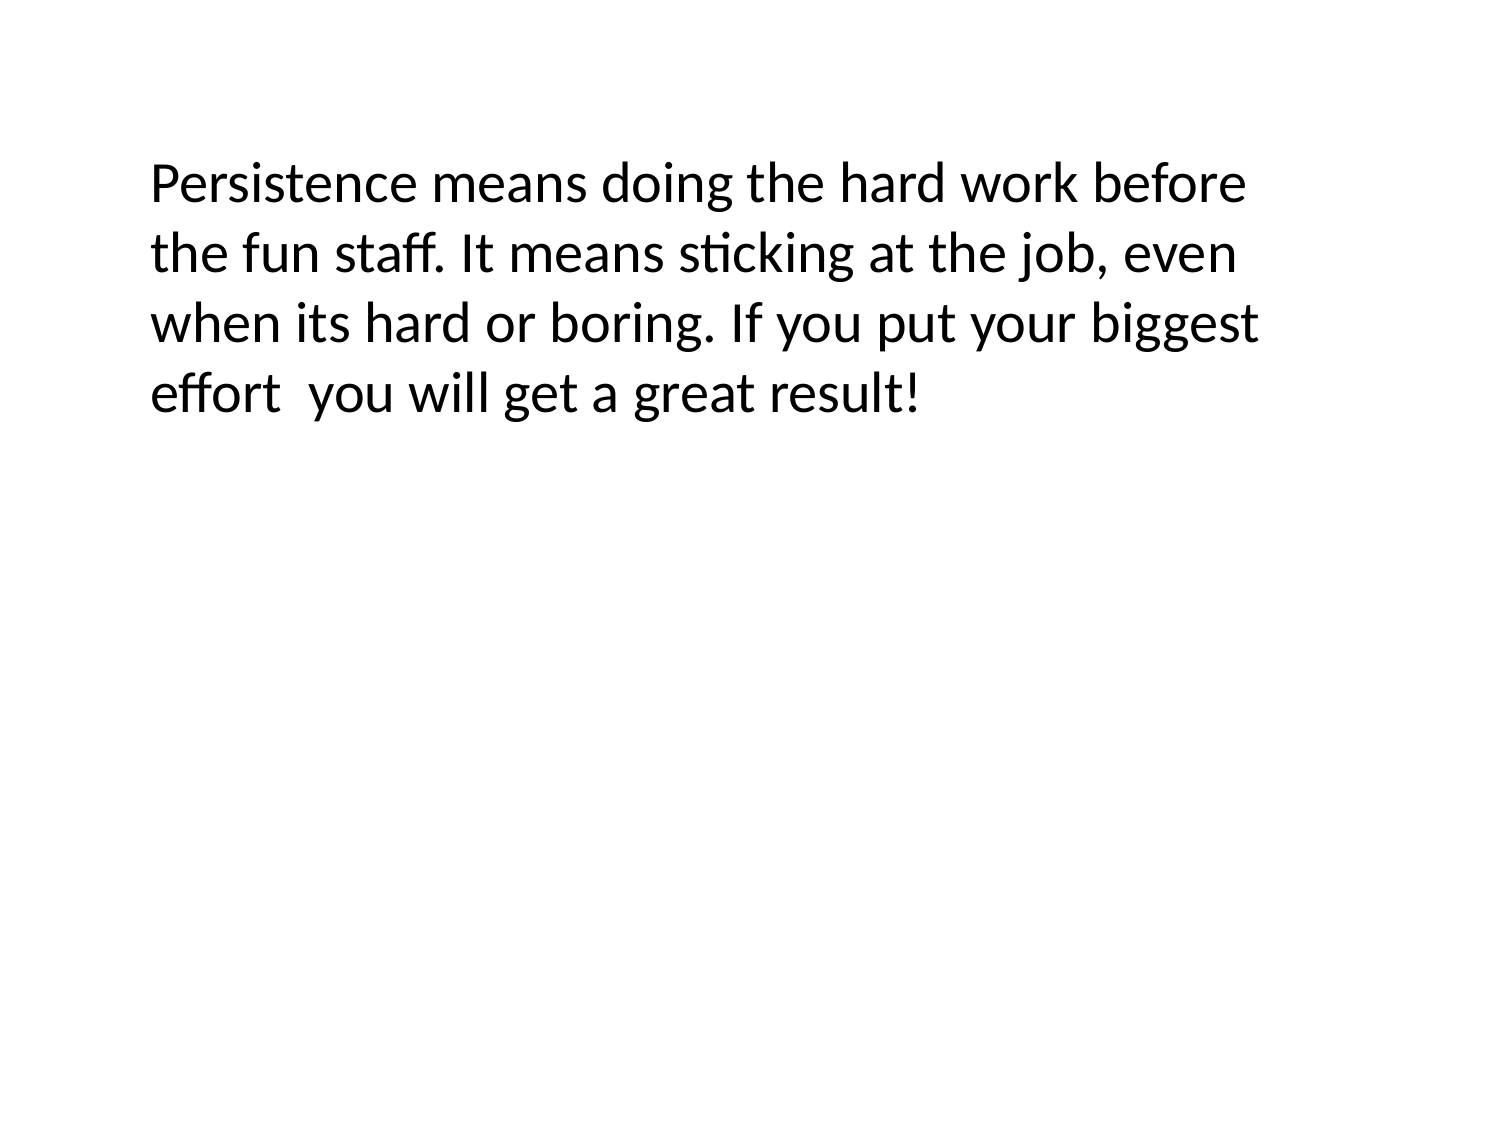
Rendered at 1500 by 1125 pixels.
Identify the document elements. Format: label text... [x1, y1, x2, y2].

text_box Persistence means doing the hard work before the fun staff. It means sticking at the job, even when its hard or boring. If you put your biggest effort you will get a great result! [135, 137, 1317, 432]
